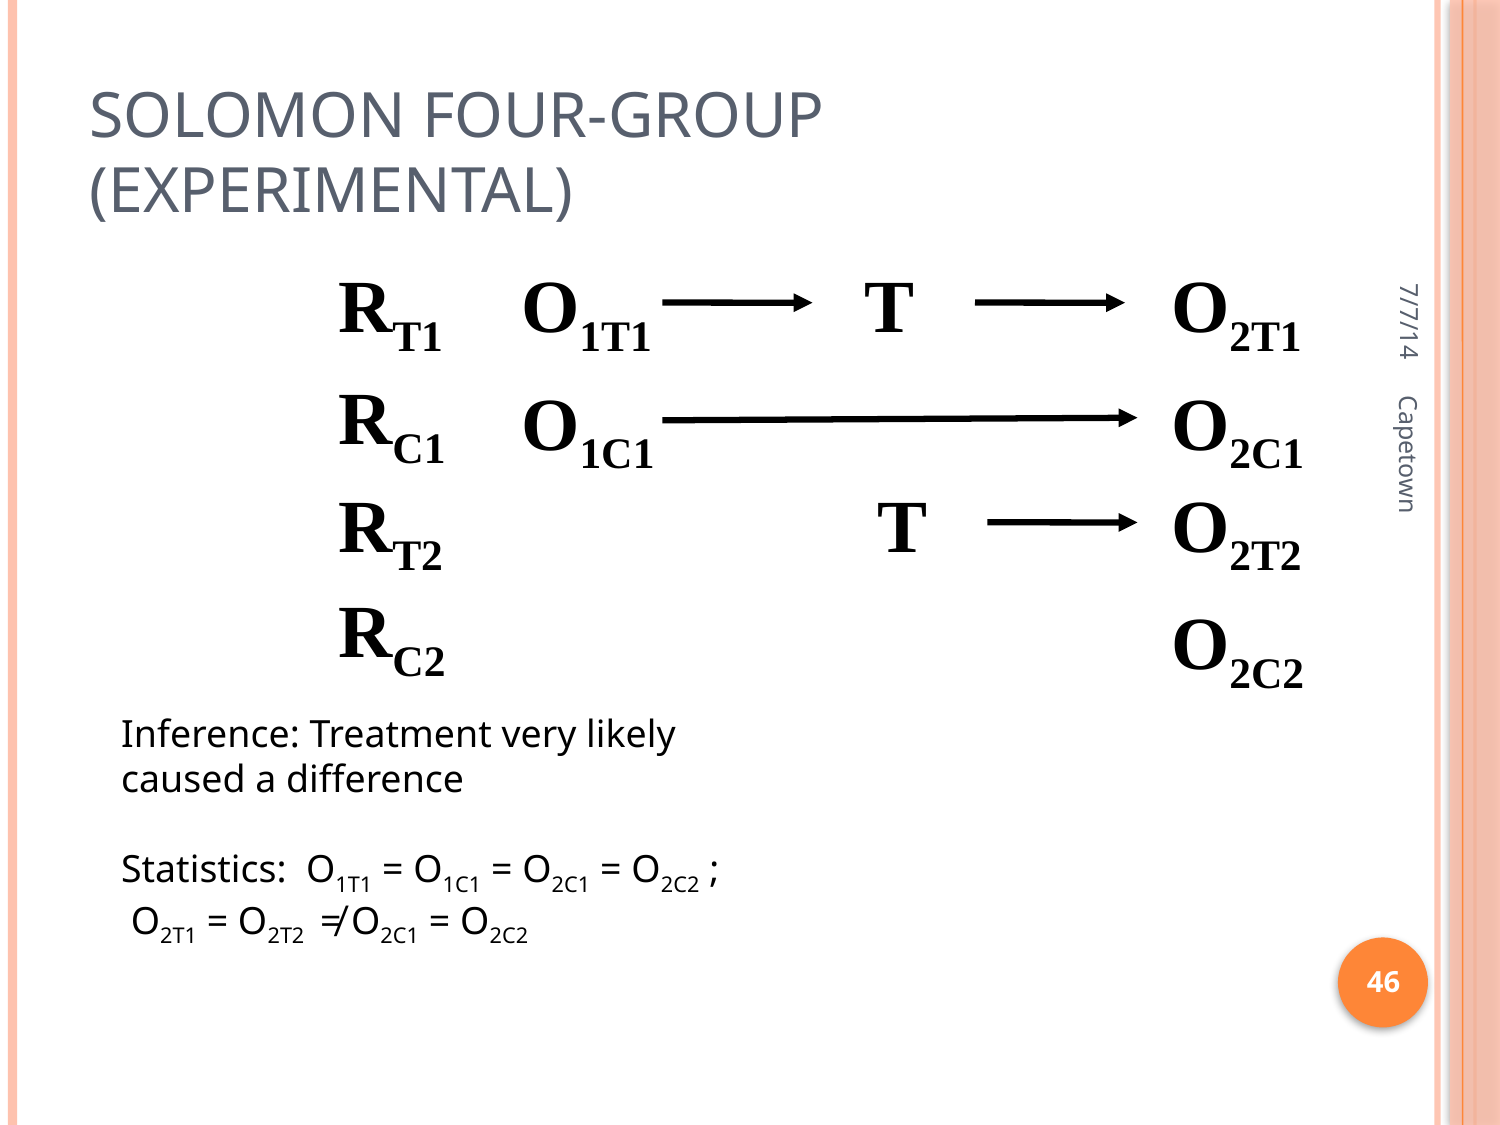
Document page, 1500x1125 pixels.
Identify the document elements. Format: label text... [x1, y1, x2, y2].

text_box [987, 516, 1138, 529]
text_box Inference: Treatment very likely caused a difference Statistics: O1T1 = O1C1 = O2C1 = O2C2 ; O2T1 = O2T2 ≠ O2C1 = O2C2 [106, 703, 813, 956]
text_box O2C1 [1156, 367, 1320, 485]
title Solomon Four-Group (experimental) [75, 45, 1300, 233]
text_box RT1 [323, 249, 458, 362]
slide_number 46 [1333, 940, 1434, 1027]
text_box O1T1 [506, 249, 667, 367]
text_box T [849, 249, 930, 355]
text_box RT2 [323, 469, 458, 574]
text_box [974, 296, 1126, 309]
text_box RC2 [323, 574, 461, 693]
text_box T [862, 469, 942, 575]
text_box RC1 [323, 362, 461, 480]
text_box O2T1 [1156, 249, 1317, 367]
text_box [662, 296, 813, 309]
footer Capetown [1379, 380, 1440, 906]
text_box O2C2 [1156, 587, 1320, 705]
text_box O2T2 [1156, 469, 1317, 587]
text_box [662, 411, 1138, 424]
text_box O1C1 [506, 367, 670, 485]
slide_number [1378, 43, 1442, 374]
